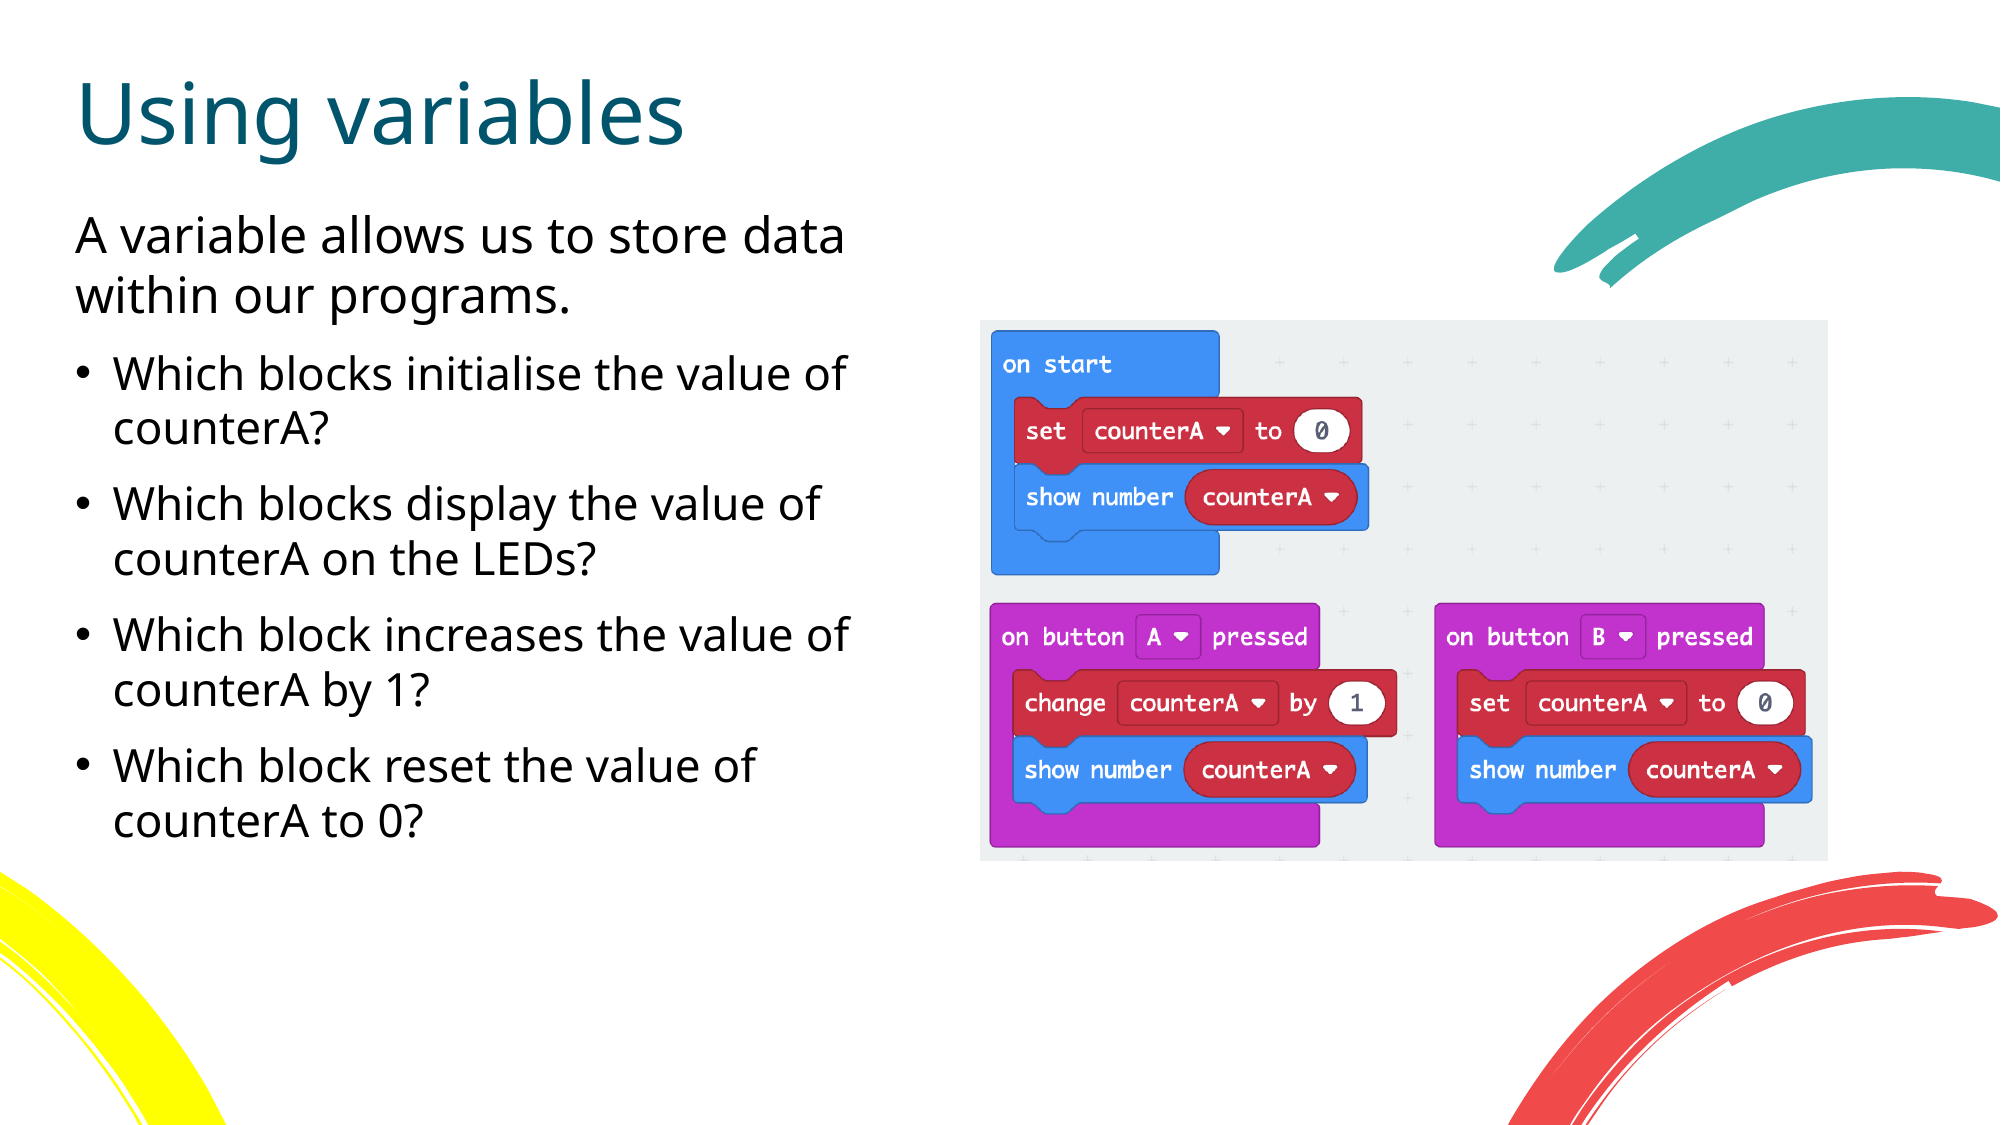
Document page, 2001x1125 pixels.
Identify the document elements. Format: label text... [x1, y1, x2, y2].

title Using variables [55, 50, 1828, 184]
list A variable allows us to store data within our programs. Which blocks initialise the value of counterA? Which blocks display the value of counterA on the LEDs? Which block increases the value of counterA by 1? Which block reset the value of counterA to 0? [55, 183, 919, 983]
picture [980, 320, 1829, 861]
